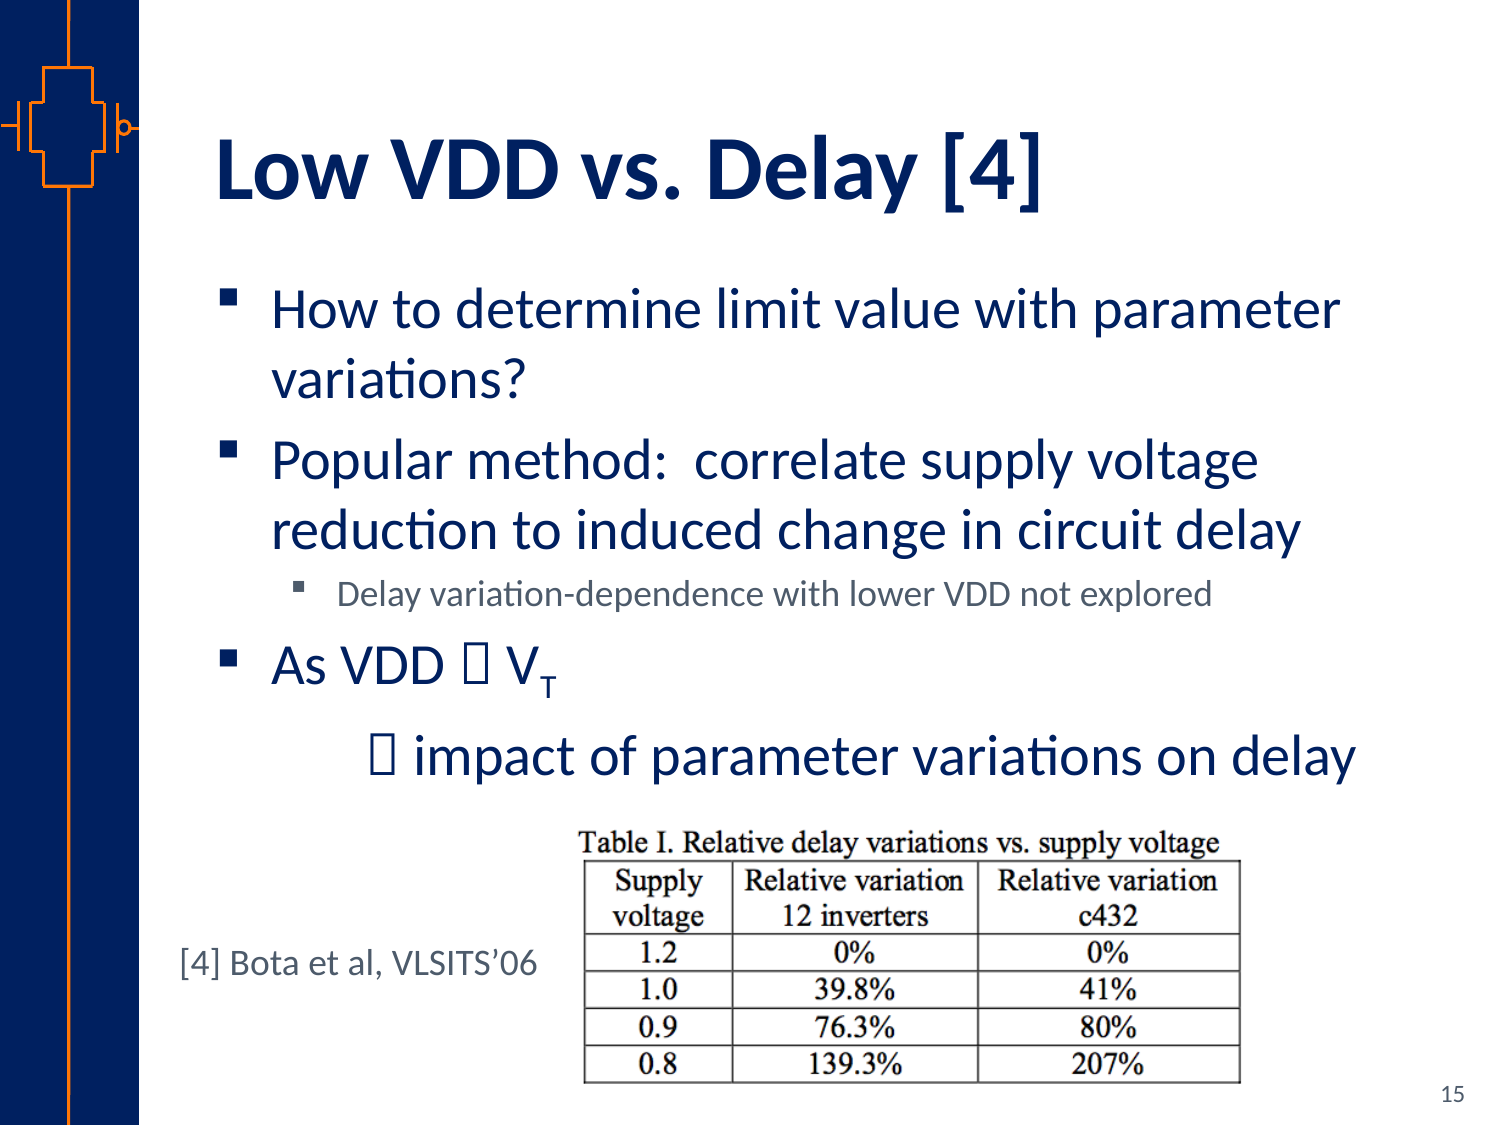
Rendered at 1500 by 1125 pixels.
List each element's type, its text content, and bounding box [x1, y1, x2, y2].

picture [567, 811, 1263, 1101]
list How to determine limit value with parameter variations? Popular method: correlate supply voltage reduction to induced change in circuit delay Delay variation-dependence with lower VDD not explored As VDD  VT  impact of parameter variations on delay [200, 262, 1425, 988]
title Low VDD vs. Delay [4] [200, 37, 1388, 225]
text_box [4] Bota et al, VLSITS’06 [164, 930, 554, 991]
slide_number 15 [1425, 1062, 1488, 1123]
